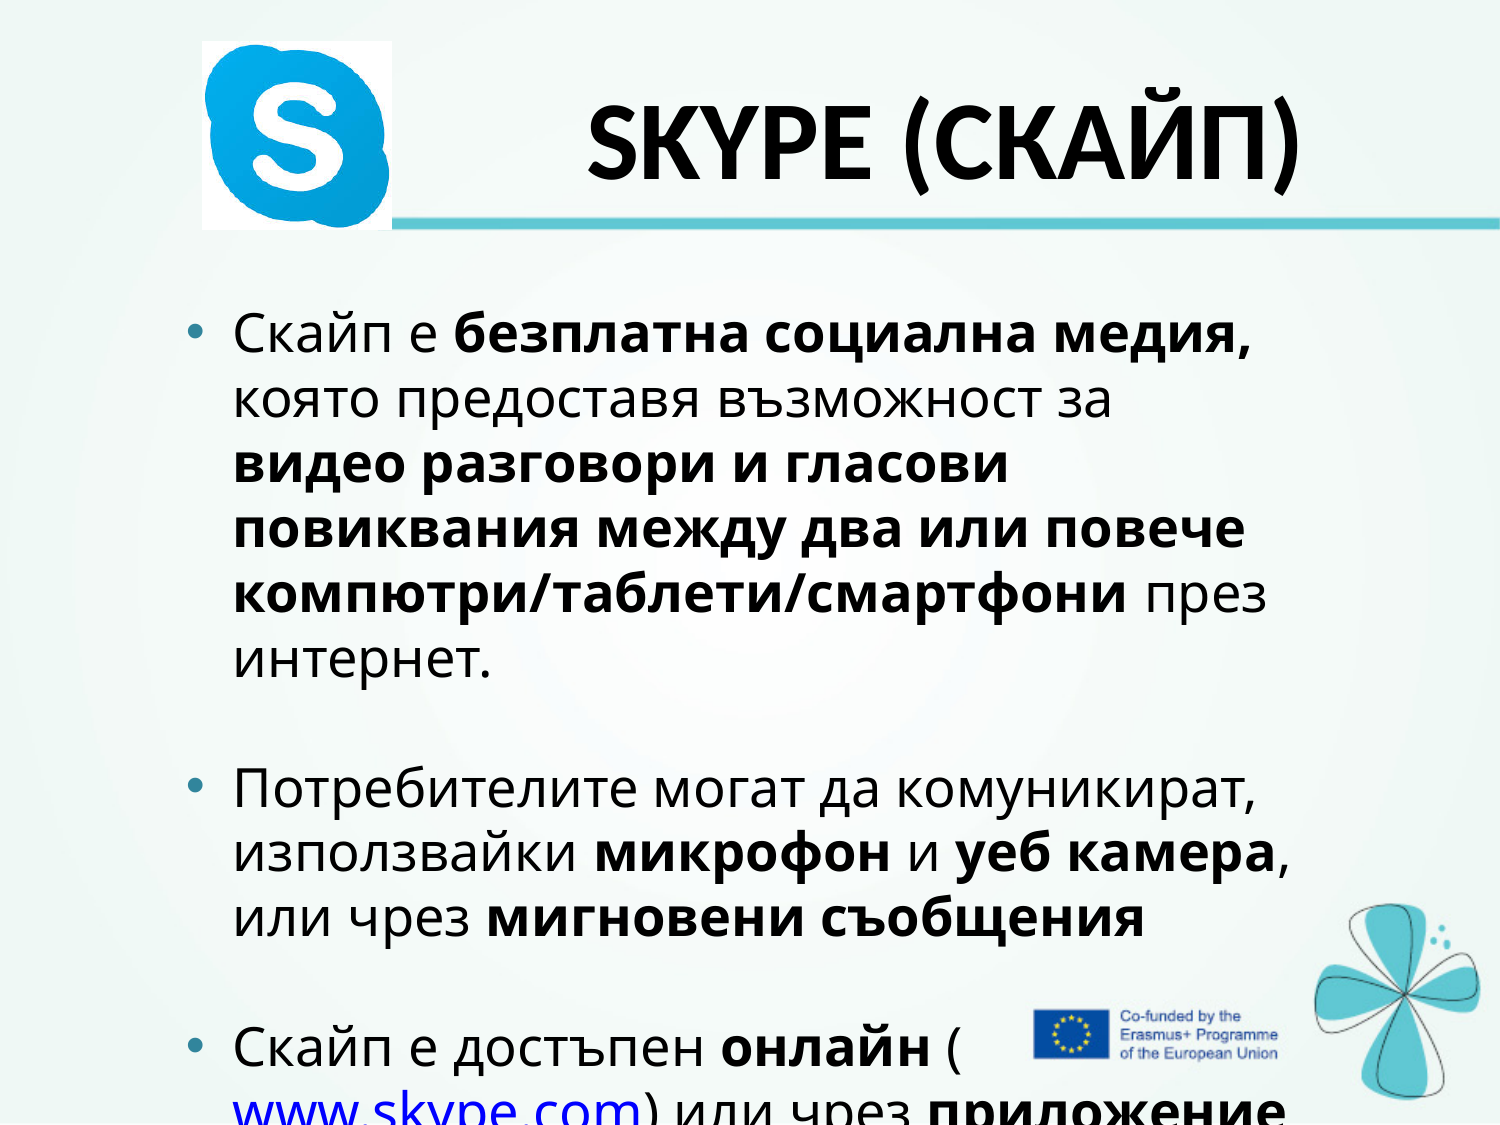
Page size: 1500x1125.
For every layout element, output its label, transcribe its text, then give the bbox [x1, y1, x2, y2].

text_box SKYPE (СКАЙП) [419, 59, 1320, 210]
picture [0, 0, 1500, 1125]
text_box Скайп е безплатна социална медия, която предоставя възможност за видео разговори и гласови повиквания между два или повече компютри/таблети/смартфони през интернет. Потребителите могат да комуникират, използвайки микрофон и уеб камера, или чрез мигновени съобщения Скайп е достъпен онлайн (www.skype.com) или чрез приложение (Андроид и IOS store) [171, 290, 1308, 1125]
